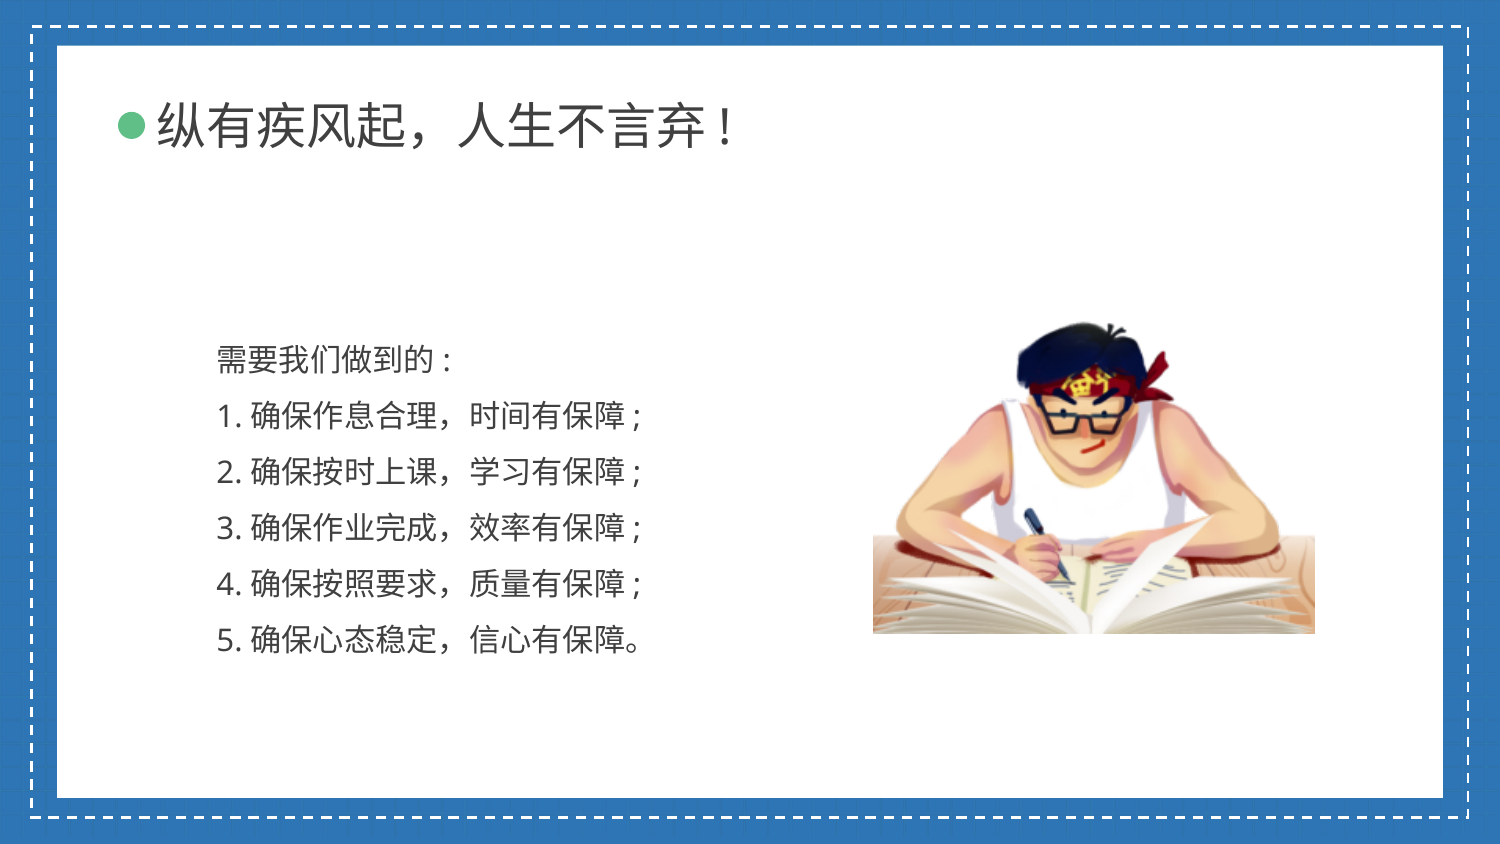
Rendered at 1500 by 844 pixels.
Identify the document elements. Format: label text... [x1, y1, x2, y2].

text_box 需要我们做到的: 1.确保作息合理，时间有保障; 2.确保按时上课，学习有保障; 3.确保作业完成，效率有保障; 4.确保按照要求，质量有保障; 5.确保心态稳定，信心有保障。 [205, 315, 808, 664]
picture [873, 192, 1315, 634]
text_box 纵有疾风起，人生不言弃! [145, 89, 726, 161]
text_box [116, 110, 147, 140]
text_box [0, 0, 1499, 837]
